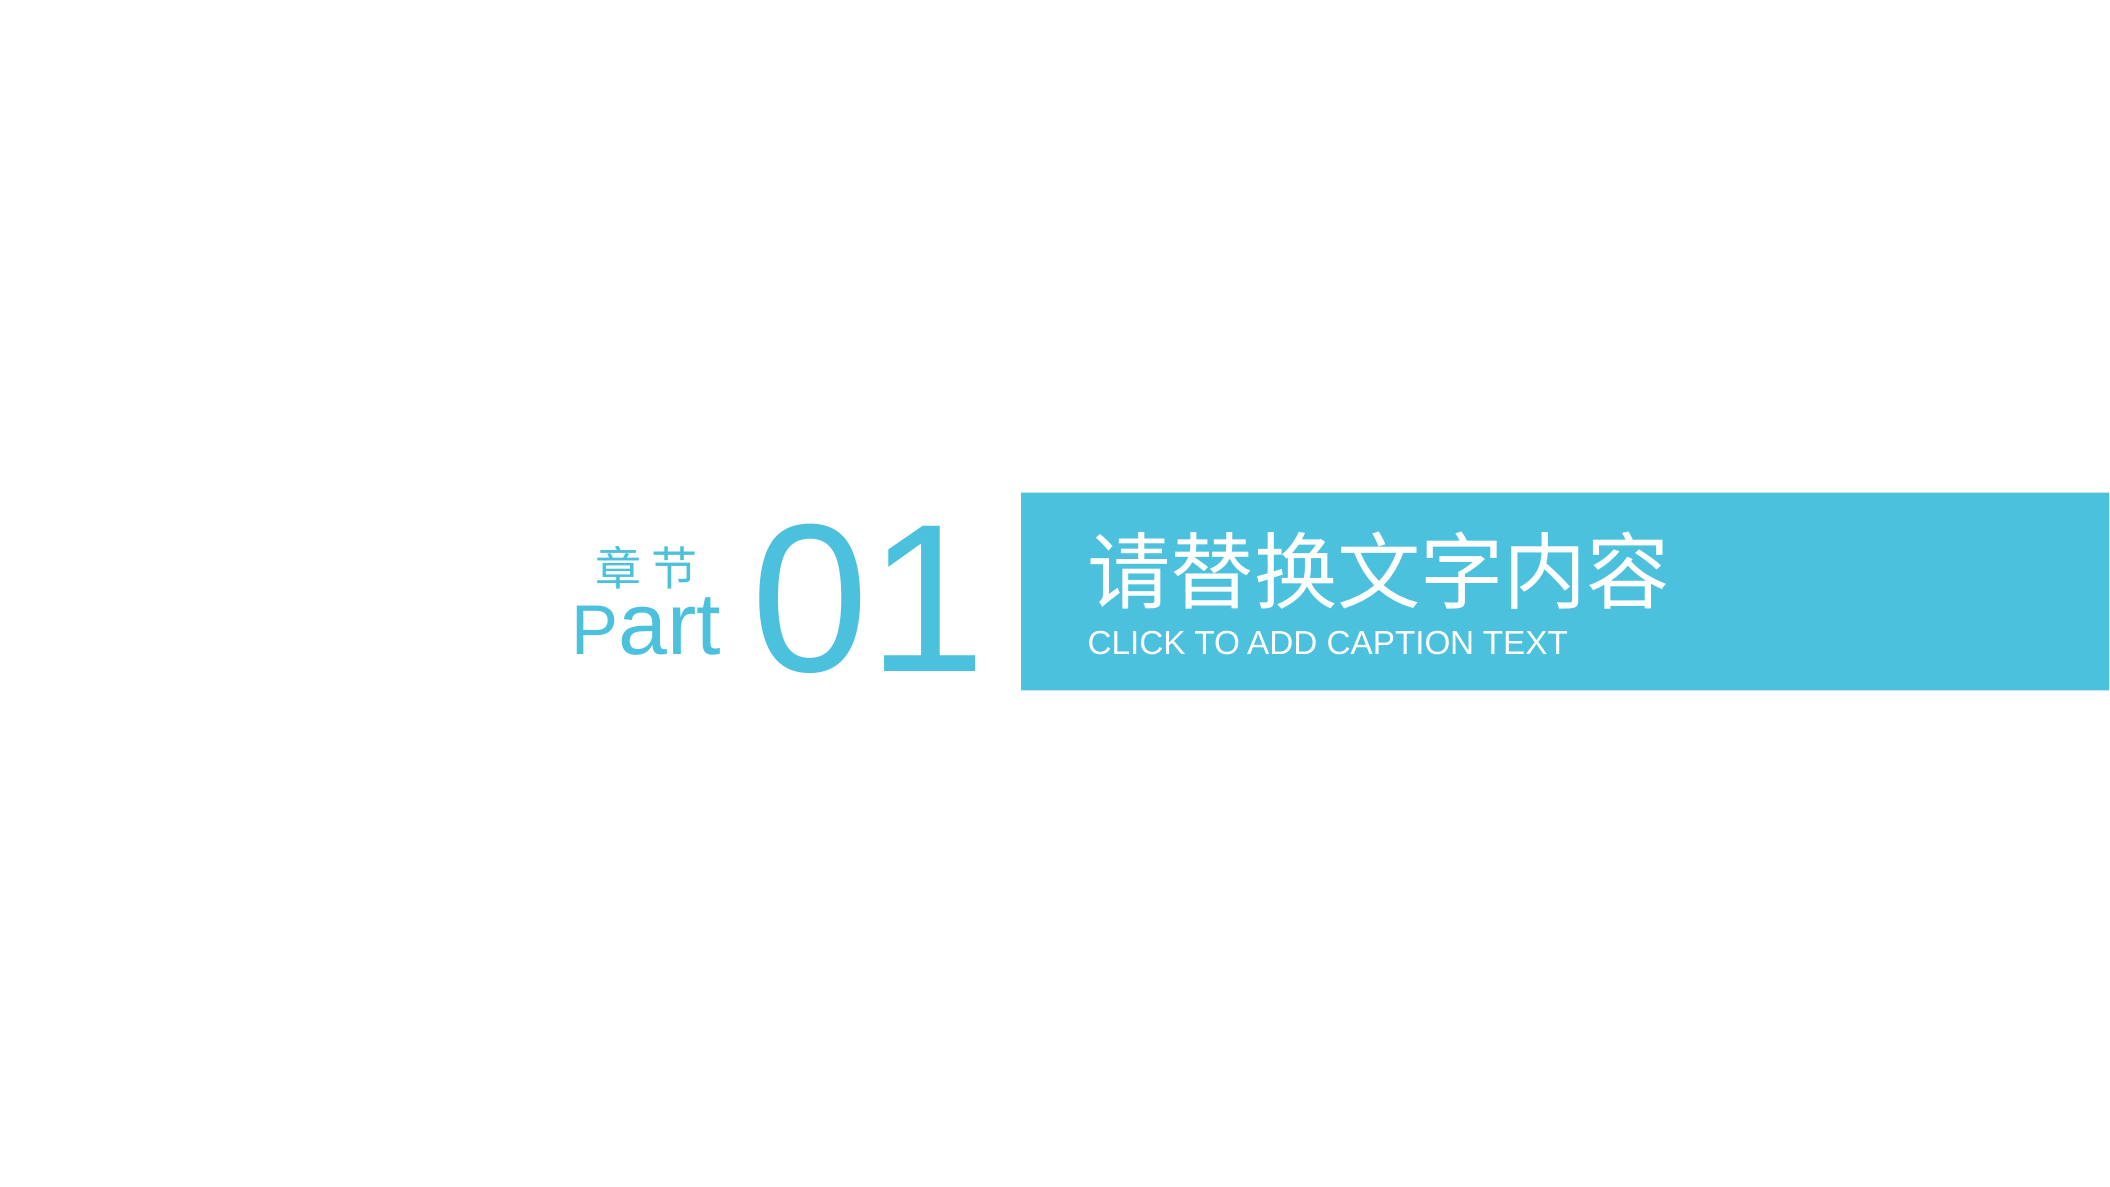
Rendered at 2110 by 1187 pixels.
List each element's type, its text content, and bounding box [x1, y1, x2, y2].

text_box 请替换文字内容 [1087, 530, 1787, 621]
text_box CLICK TO ADD CAPTION TEXT [1087, 625, 1787, 662]
text_box Part [571, 566, 722, 673]
text_box [1021, 492, 2110, 691]
text_box 章 节 [595, 539, 698, 595]
text_box 01 [751, 460, 986, 714]
